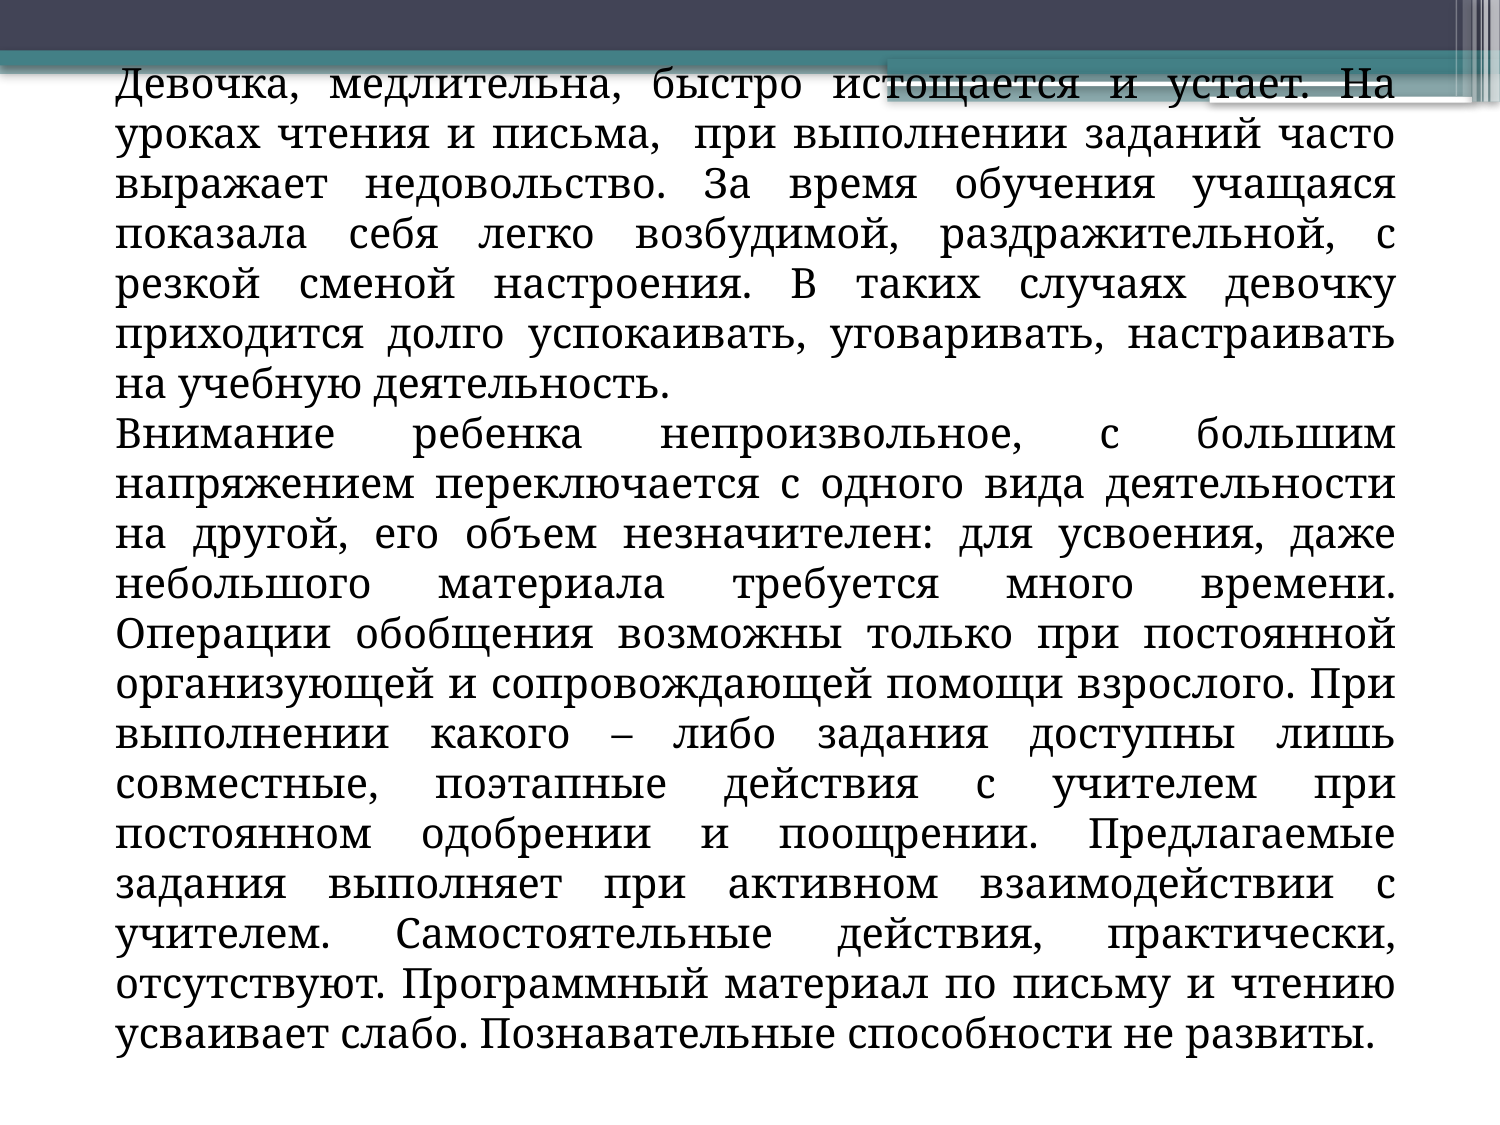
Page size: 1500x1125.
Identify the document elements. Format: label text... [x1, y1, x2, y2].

text_box Девочка, медлительна, быстро истощается и устает. На уроках чтения и письма, при выполнении заданий часто выражает недовольство. За время обучения учащаяся показала себя легко возбудимой, раздражительной, с резкой сменой настроения. В таких случаях девочку приходится долго успокаивать, уговаривать, настраивать на учебную деятельность. Внимание ребенка непроизвольное, с большим напряжением переключается с одного вида деятельности на другой, его объем незначителен: для усвоения, даже небольшого материала требуется много времени. Операции обобщения возможны только при постоянной организующей и сопровождающей помощи взрослого. При выполнении какого – либо задания доступны лишь совместные, поэтапные действия с учителем при постоянном одобрении и поощрении. Предлагаемые задания выполняет при активном взаимодействии с учителем. Самостоятельные действия, практически, отсутствуют. Программный материал по письму и чтению усваивает слабо. Познавательные способности не развиты. [100, 49, 1412, 1065]
